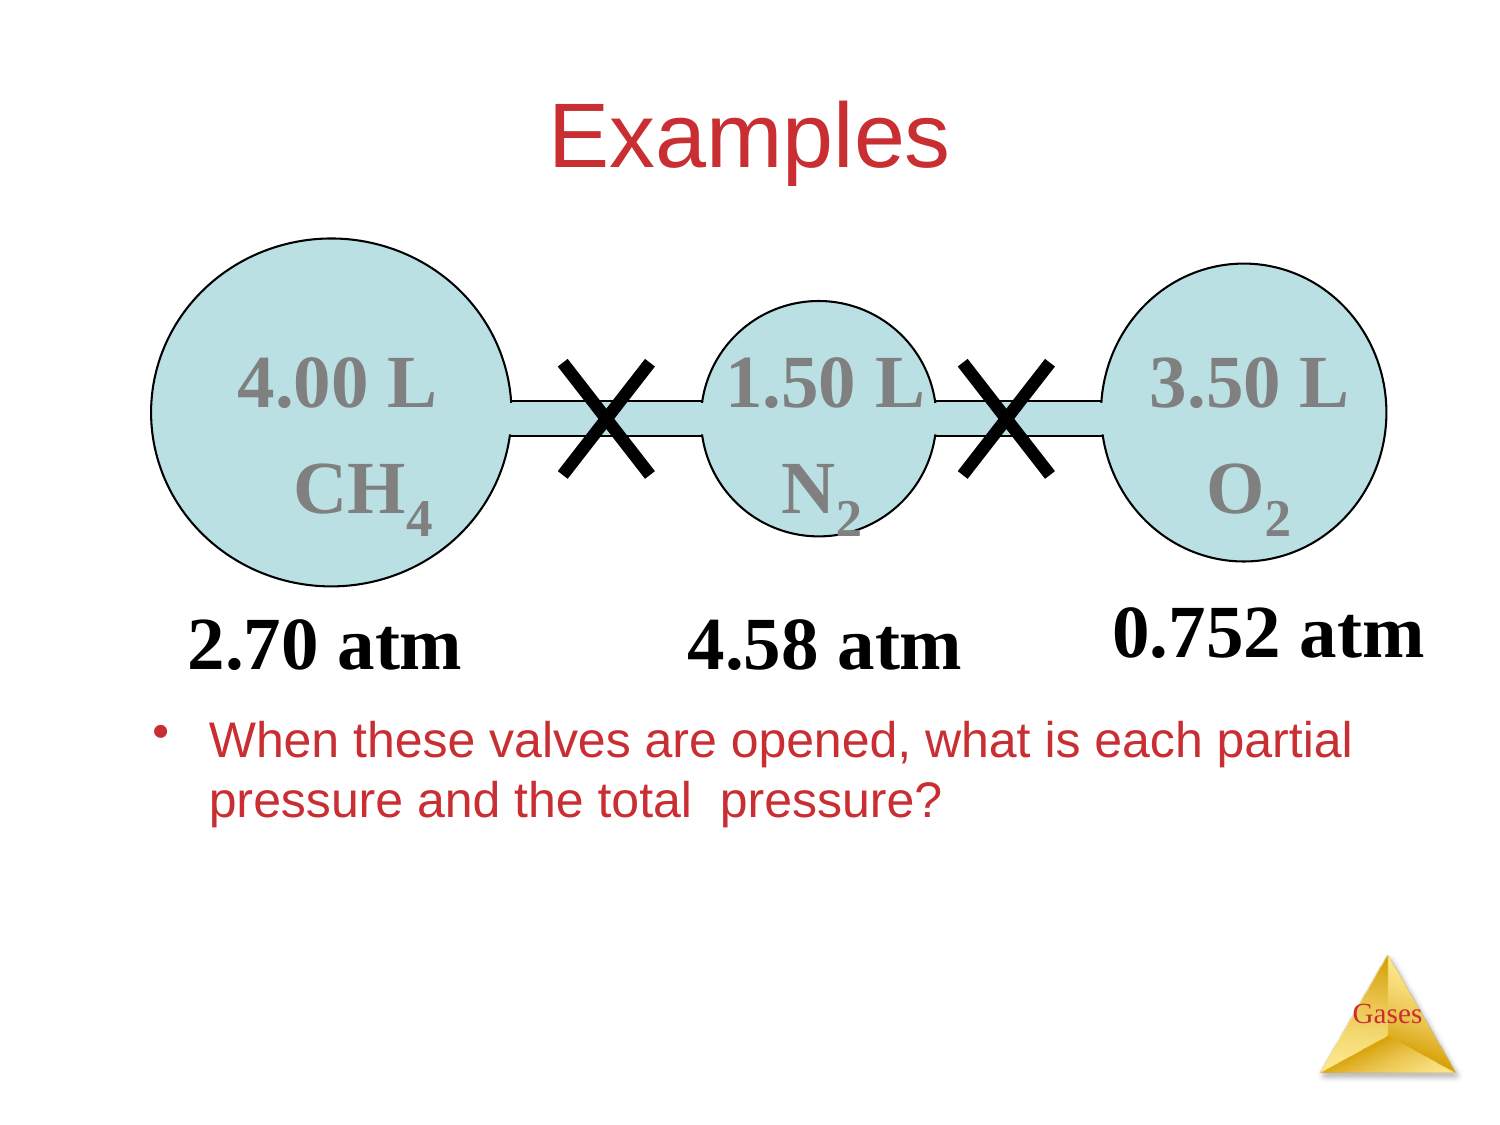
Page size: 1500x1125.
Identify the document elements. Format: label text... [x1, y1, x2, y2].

text_box [500, 403, 709, 435]
text_box [748, 301, 889, 324]
text_box [228, 555, 435, 587]
text_box [1202, 555, 1286, 562]
text_box 0.752 atm [1097, 574, 1441, 680]
title Examples [112, 37, 1388, 226]
text_box [151, 238, 512, 551]
text_box 1.50 L N2 [709, 324, 941, 555]
text_box [1366, 335, 1387, 490]
text_box [1102, 435, 1134, 508]
text_box [702, 376, 709, 403]
text_box 4.00 L CH4 [222, 324, 453, 555]
text_box [941, 403, 1134, 435]
text_box 2.70 atm [172, 587, 478, 693]
text_box 4.58 atm [672, 587, 978, 693]
picture [1275, 899, 1500, 1125]
text_box [1101, 263, 1359, 403]
text_box [702, 435, 709, 462]
list When these valves are opened, what is each partial pressure and the total pressure? [137, 699, 1451, 926]
text_box 3.50 L O2 [1134, 324, 1366, 555]
